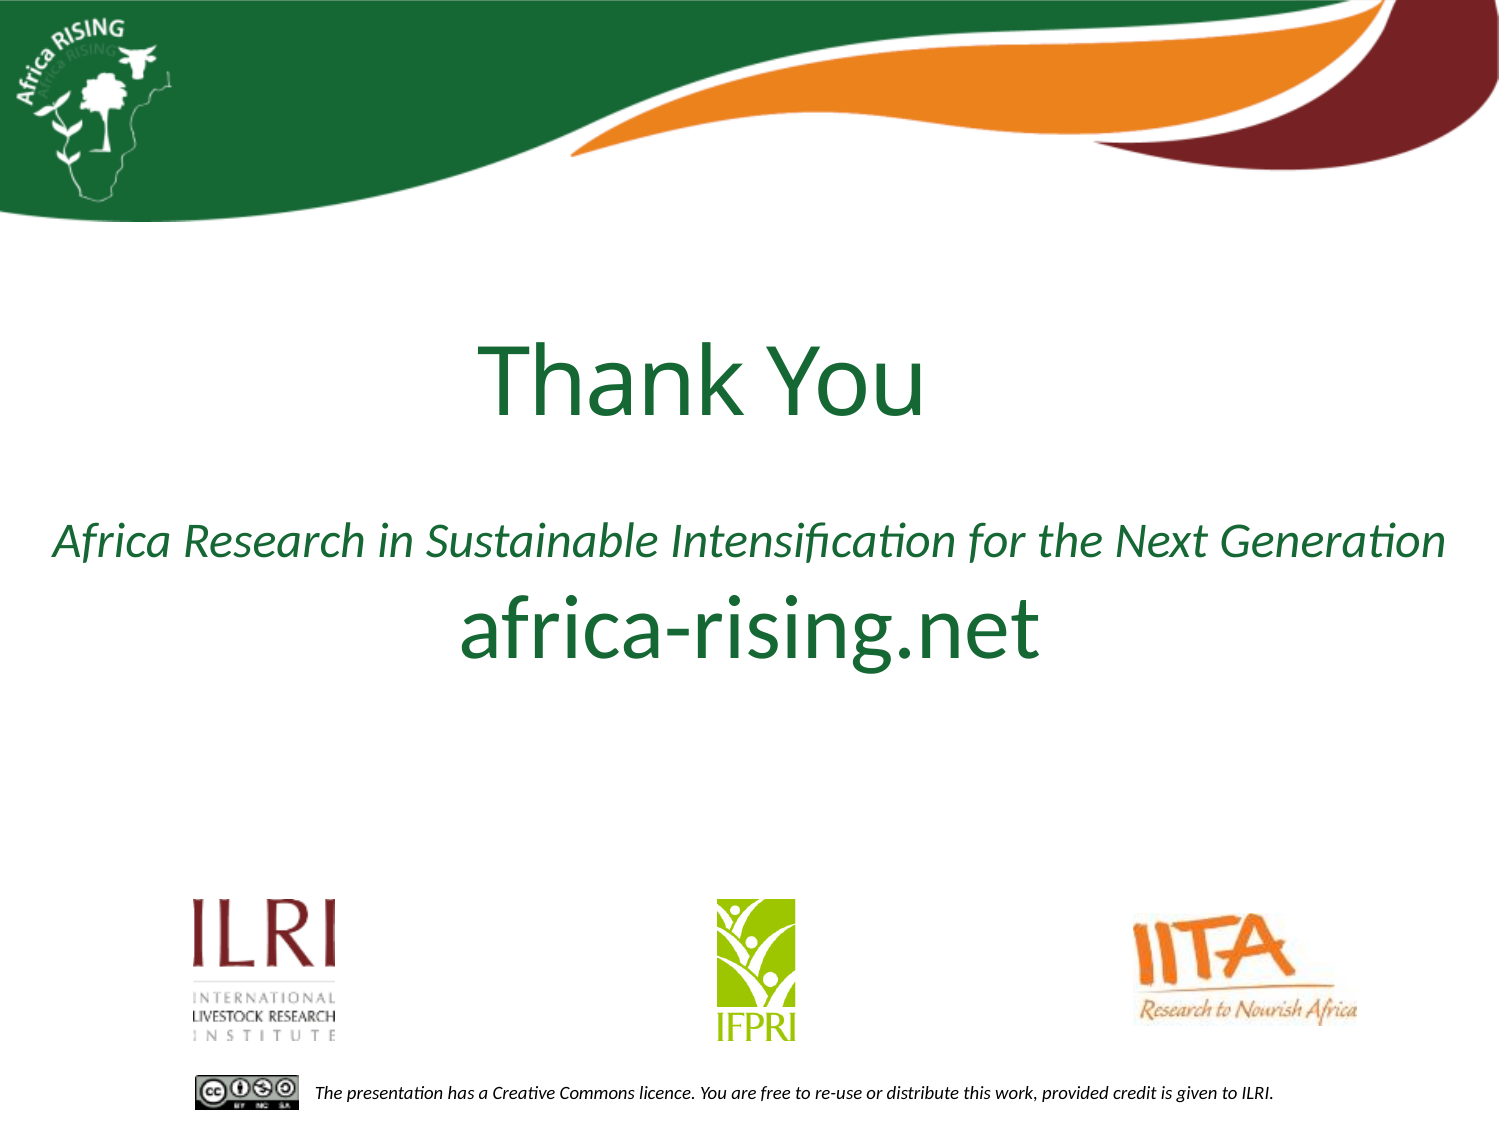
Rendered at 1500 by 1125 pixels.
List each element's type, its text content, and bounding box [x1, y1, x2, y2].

picture [193, 899, 335, 1041]
picture [195, 1075, 299, 1110]
picture [1133, 913, 1357, 1026]
picture [0, 0, 1499, 222]
picture [717, 899, 796, 1041]
text_box Thank You [78, 312, 1329, 500]
